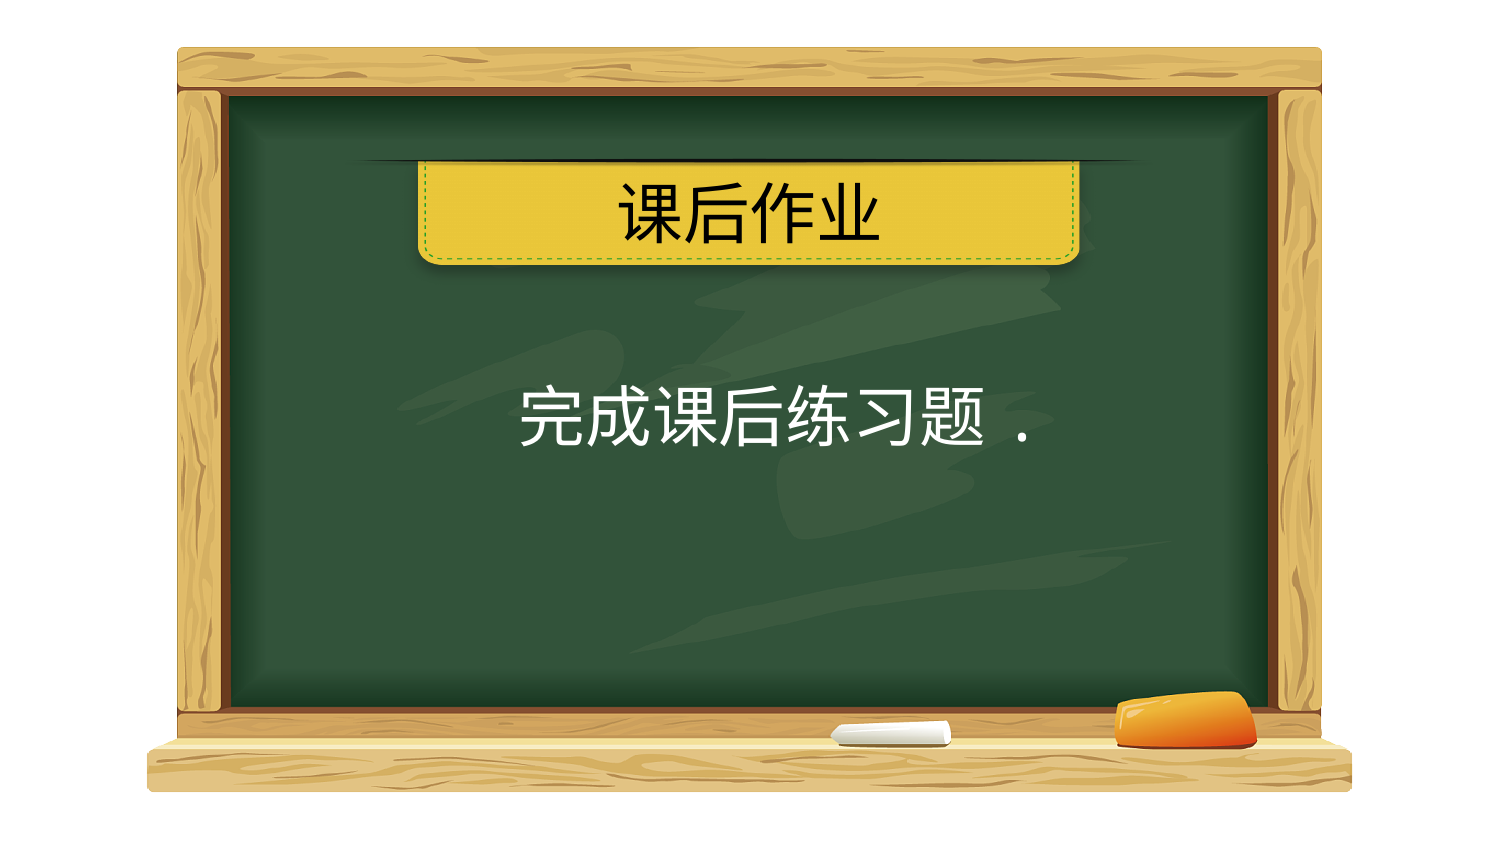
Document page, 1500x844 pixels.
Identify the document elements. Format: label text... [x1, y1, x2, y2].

text_box 完成课后练习题. [289, 327, 1272, 463]
picture [92, 40, 1408, 812]
